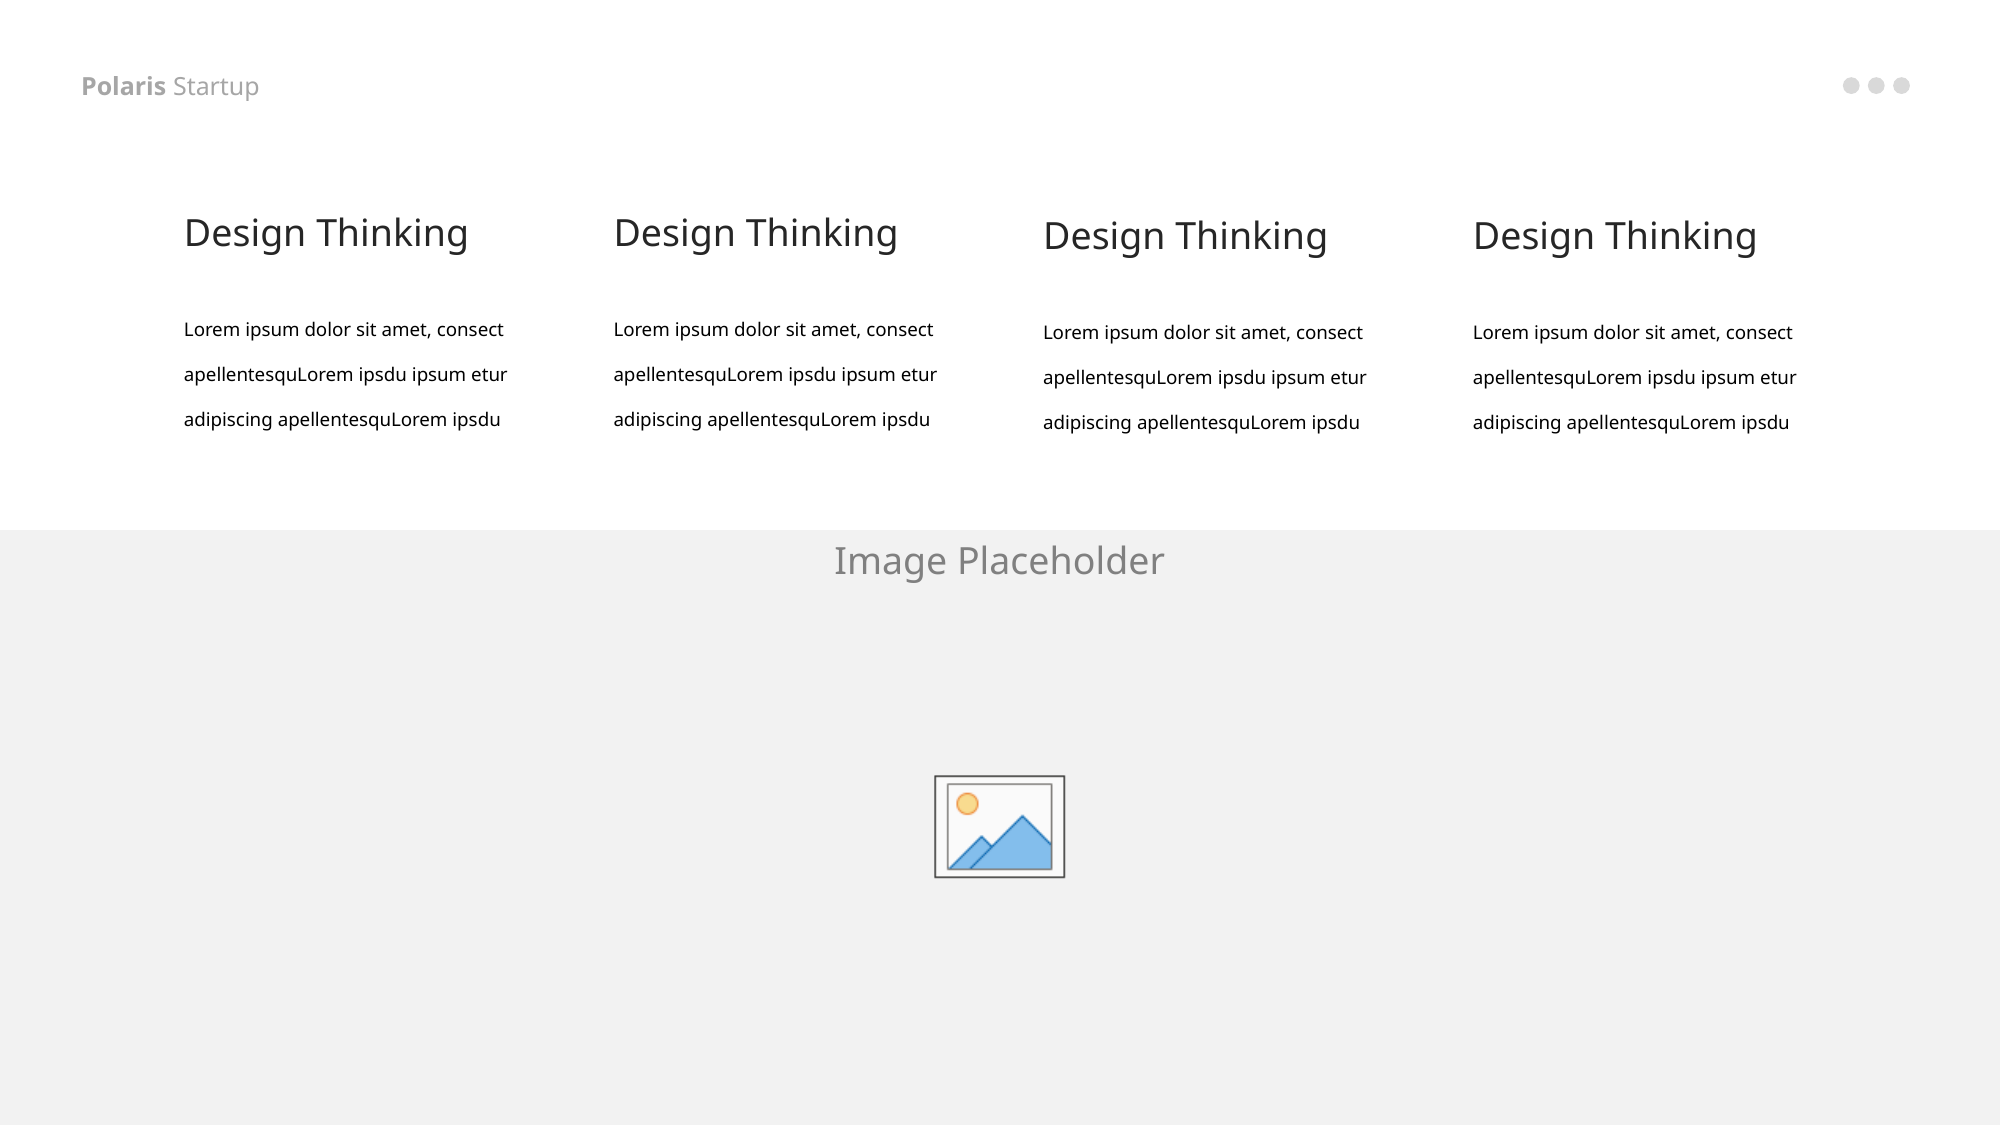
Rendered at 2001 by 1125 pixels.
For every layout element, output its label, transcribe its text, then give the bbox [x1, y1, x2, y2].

text_box Design Thinking [1458, 204, 1781, 265]
text_box Lorem ipsum dolor sit amet, consect apellentesquLorem ipsdu ipsum etur adipiscing apellentesquLorem ipsdu [598, 287, 964, 438]
text_box Design Thinking [1028, 204, 1351, 265]
picture [0, 529, 2000, 1125]
text_box Polaris Startup [66, 62, 328, 108]
text_box Lorem ipsum dolor sit amet, consect apellentesquLorem ipsdu ipsum etur adipiscing apellentesquLorem ipsdu [1028, 291, 1394, 441]
text_box Design Thinking [169, 201, 492, 262]
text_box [1842, 77, 1910, 94]
text_box Design Thinking [598, 201, 921, 262]
text_box Lorem ipsum dolor sit amet, consect apellentesquLorem ipsdu ipsum etur adipiscing apellentesquLorem ipsdu [1458, 291, 1824, 441]
text_box Lorem ipsum dolor sit amet, consect apellentesquLorem ipsdu ipsum etur adipiscing apellentesquLorem ipsdu [169, 287, 535, 438]
